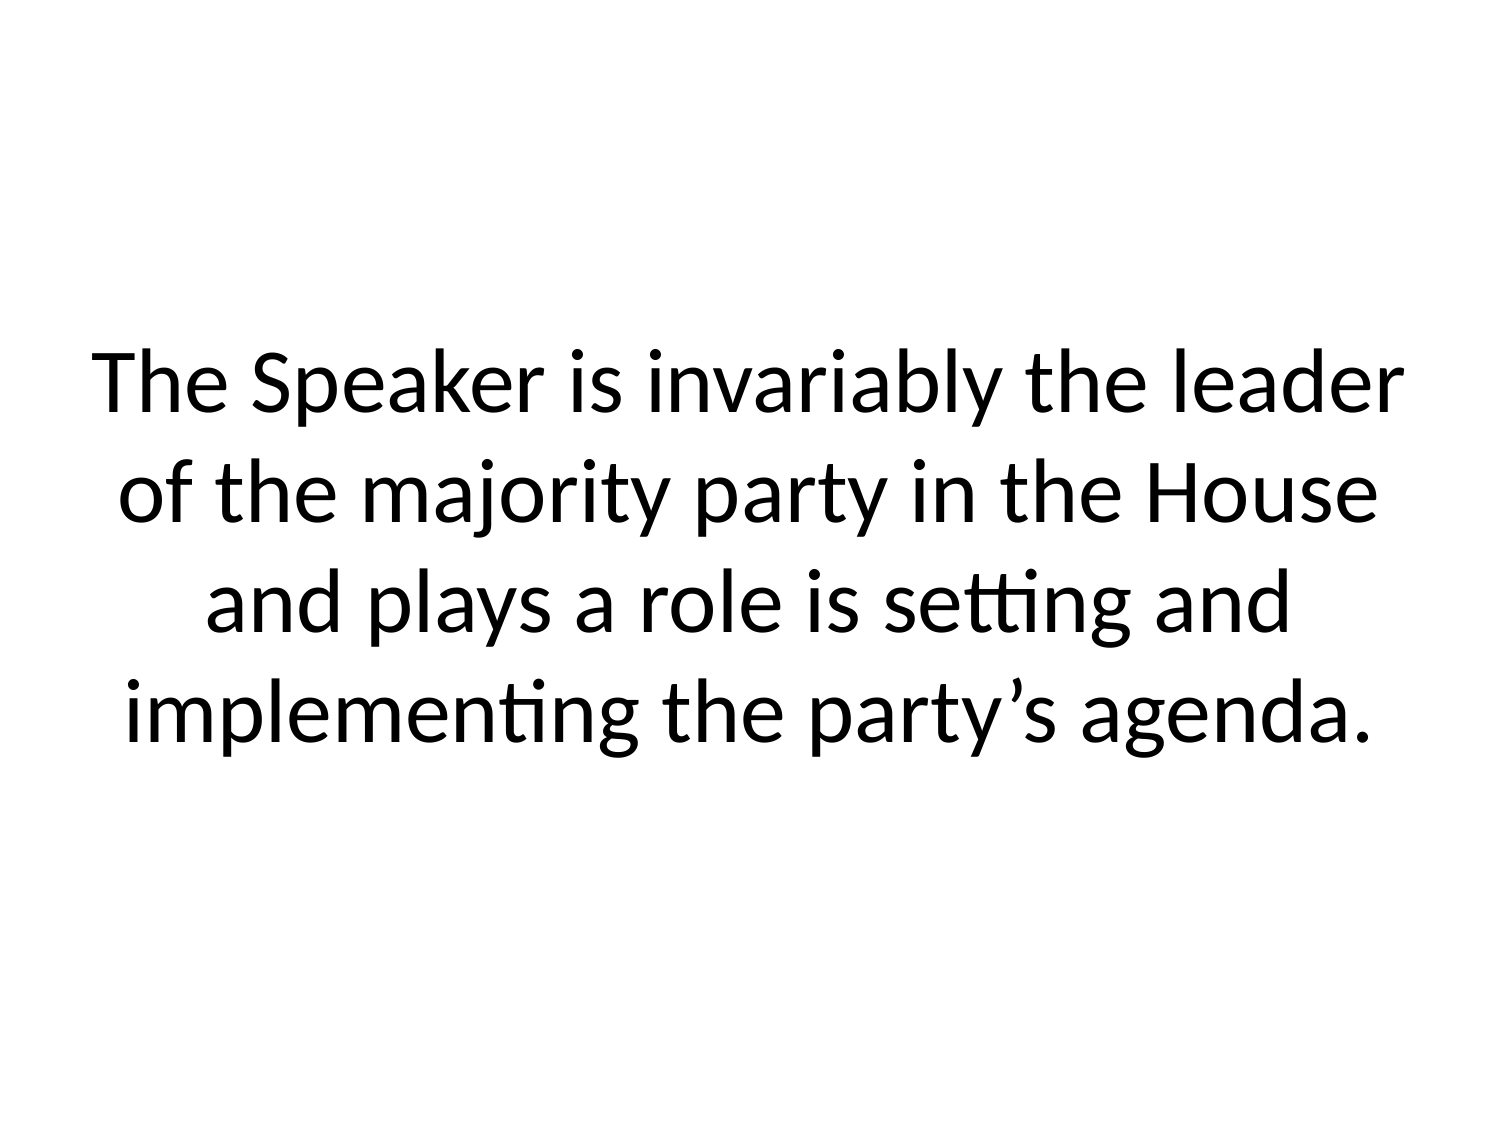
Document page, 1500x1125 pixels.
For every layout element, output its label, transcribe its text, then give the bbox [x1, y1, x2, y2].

title The Speaker is invariably the leader of the majority party in the House and plays a role is setting and implementing the party’s agenda. [74, 44, 1426, 1038]
